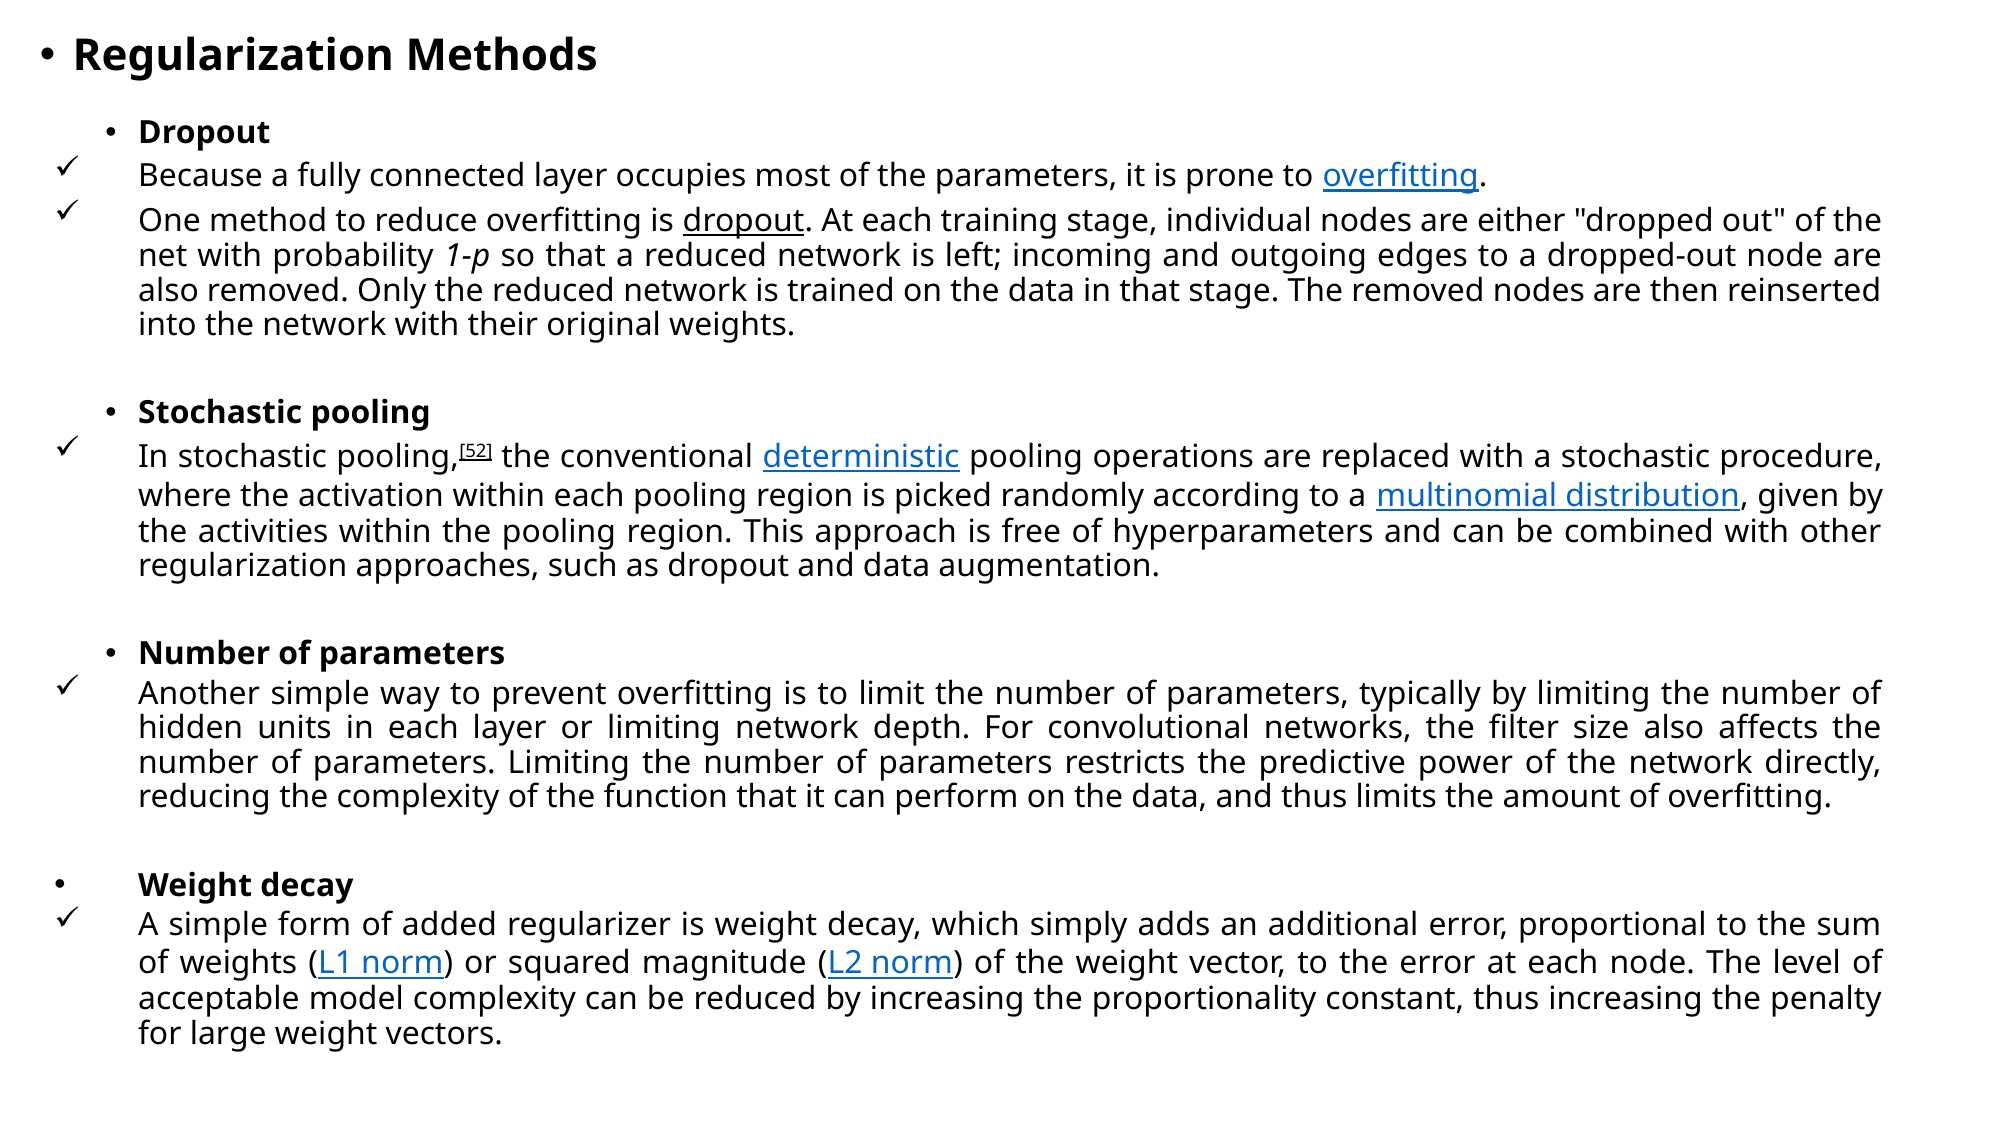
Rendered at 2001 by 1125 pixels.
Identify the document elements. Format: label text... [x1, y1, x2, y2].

list Regularization Methods Dropout Because a fully connected layer occupies most of the parameters, it is prone to overfitting. One method to reduce overfitting is dropout. At each training stage, individual nodes are either "dropped out" of the net with probability 1-p so that a reduced network is left; incoming and outgoing edges to a dropped-out node are also removed. Only the reduced network is trained on the data in that stage. The removed nodes are then reinserted into the network with their original weights. Stochastic pooling In stochastic pooling,[52] the conventional deterministic pooling operations are replaced with a stochastic procedure, where the activation within each pooling region is picked randomly according to a multinomial distribution, given by the activities within the pooling region. This approach is free of hyperparameters and can be combined with other regularization approaches, such as dropout and data augmentation. Number of parameters Another simple way to prevent overfitting is to limit the number of parameters, typically by limiting the number of hidden units in each layer or limiting network depth. For convolutional networks, the filter size also affects the number of parameters. Limiting the number of parameters restricts the predictive power of the network directly, reducing the complexity of the function that it can perform on the data, and thus limits the amount of overfitting. Weight decay A simple form of added regularizer is weight decay, which simply adds an additional error, proportional to the sum of weights (L1 norm) or squared magnitude (L2 norm) of the weight vector, to the error at each node. The level of acceptable model complexity can be reduced by increasing the proportionality constant, thus increasing the penalty for large weight vectors. [24, 24, 1899, 1100]
